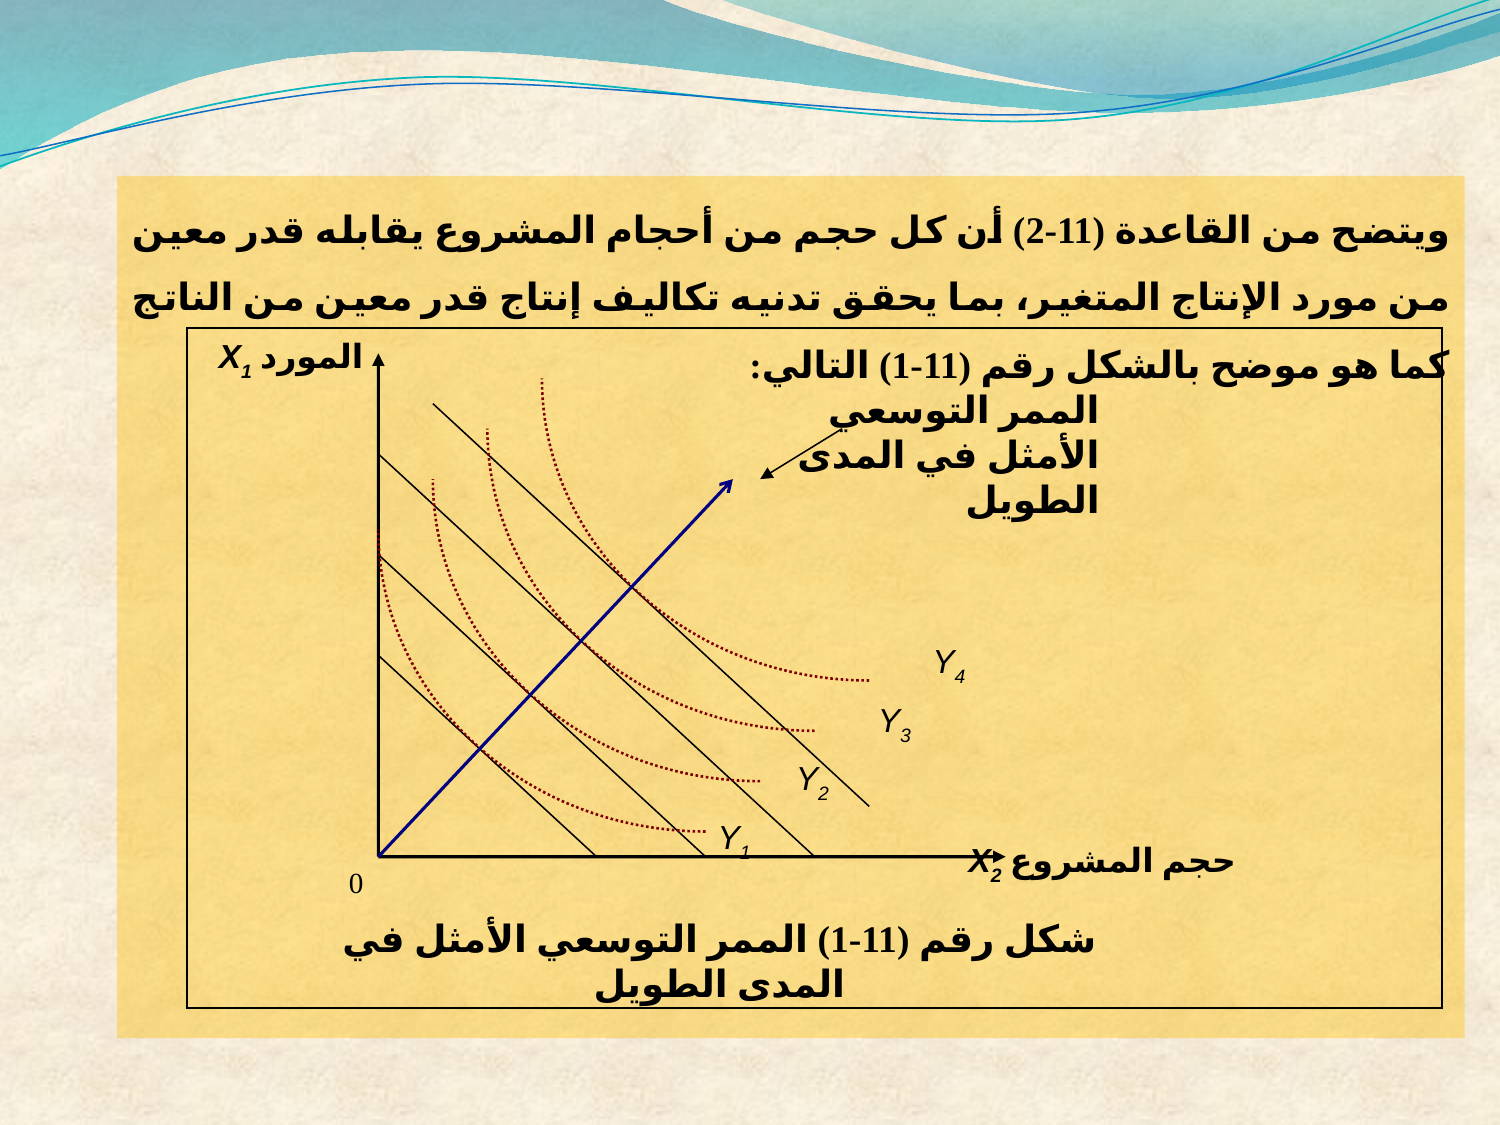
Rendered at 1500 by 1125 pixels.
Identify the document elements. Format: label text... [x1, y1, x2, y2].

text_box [187, 327, 1443, 1008]
list ويتضح من القاعدة (11-2) أن كل حجم من أحجام المشروع يقابله قدر معين من مورد الإنتاج المتغير، بما يحقق تدنيه تكاليف إنتاج قدر معين من الناتج كما هو موضح بالشكل رقم (11-1) التالي: [117, 175, 1465, 1039]
